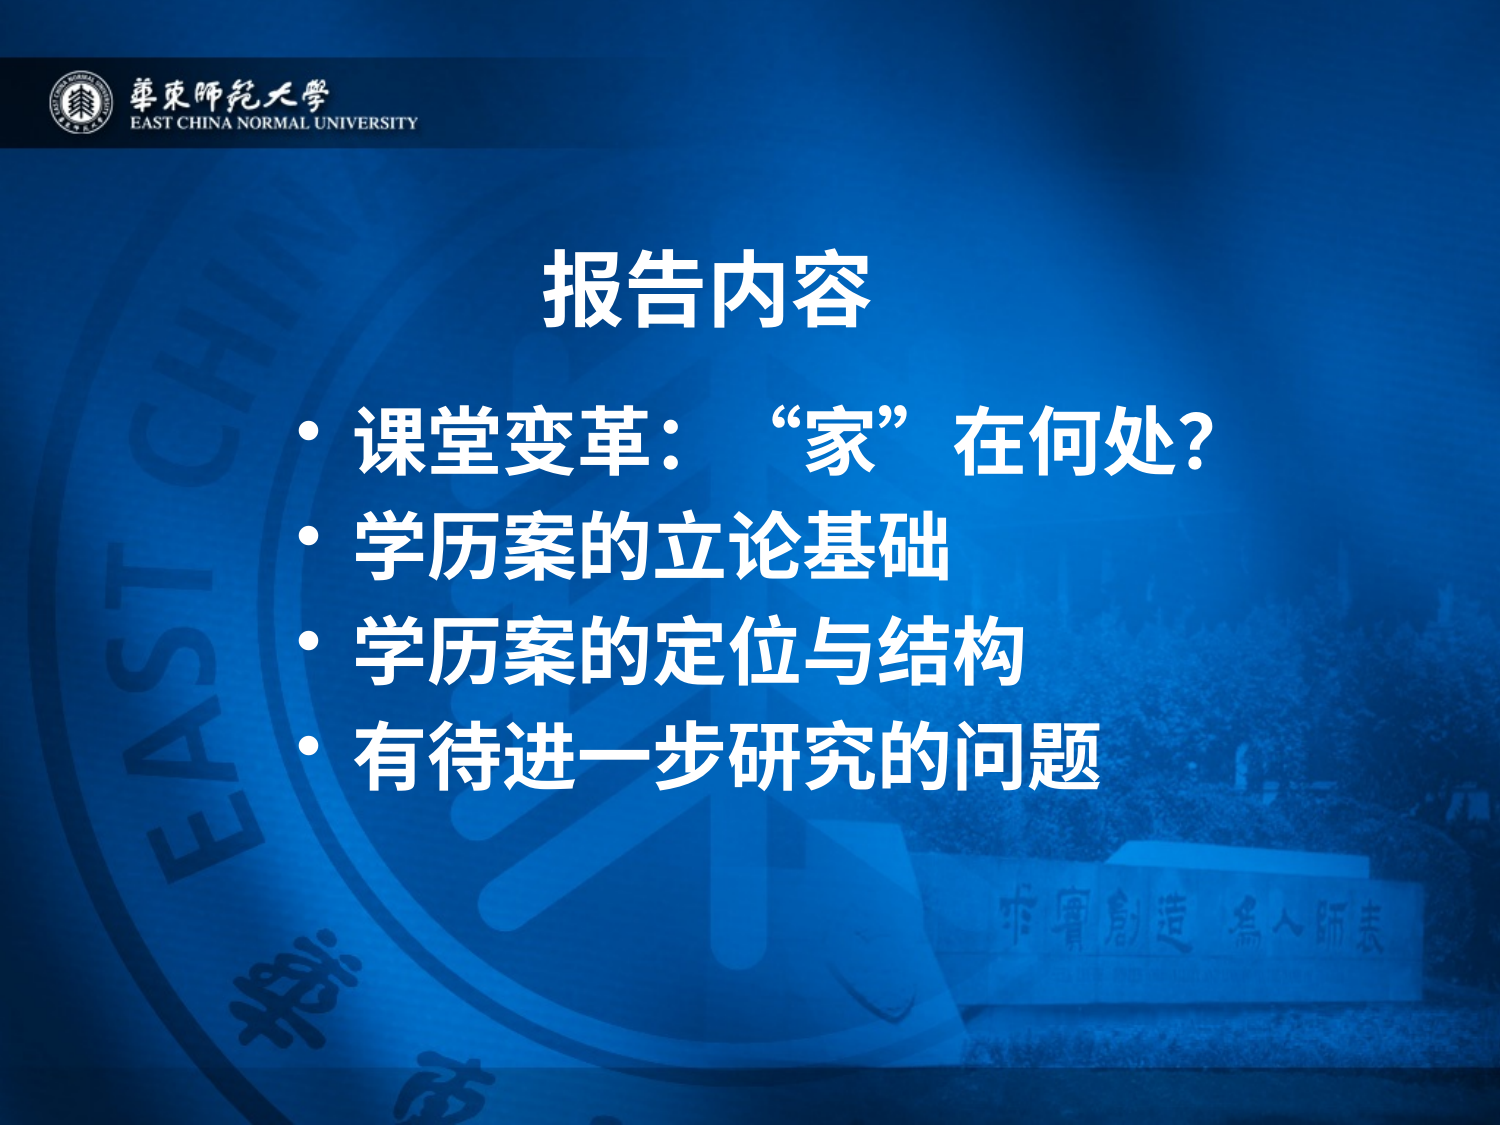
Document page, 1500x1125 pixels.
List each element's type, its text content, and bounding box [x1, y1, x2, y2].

list 课堂变革：“家”在何处？ 学历案的立论基础 学历案的定位与结构 有待进一步研究的问题 [281, 386, 1388, 1024]
picture [0, 0, 1500, 1125]
title 报告内容 [70, 187, 1346, 388]
